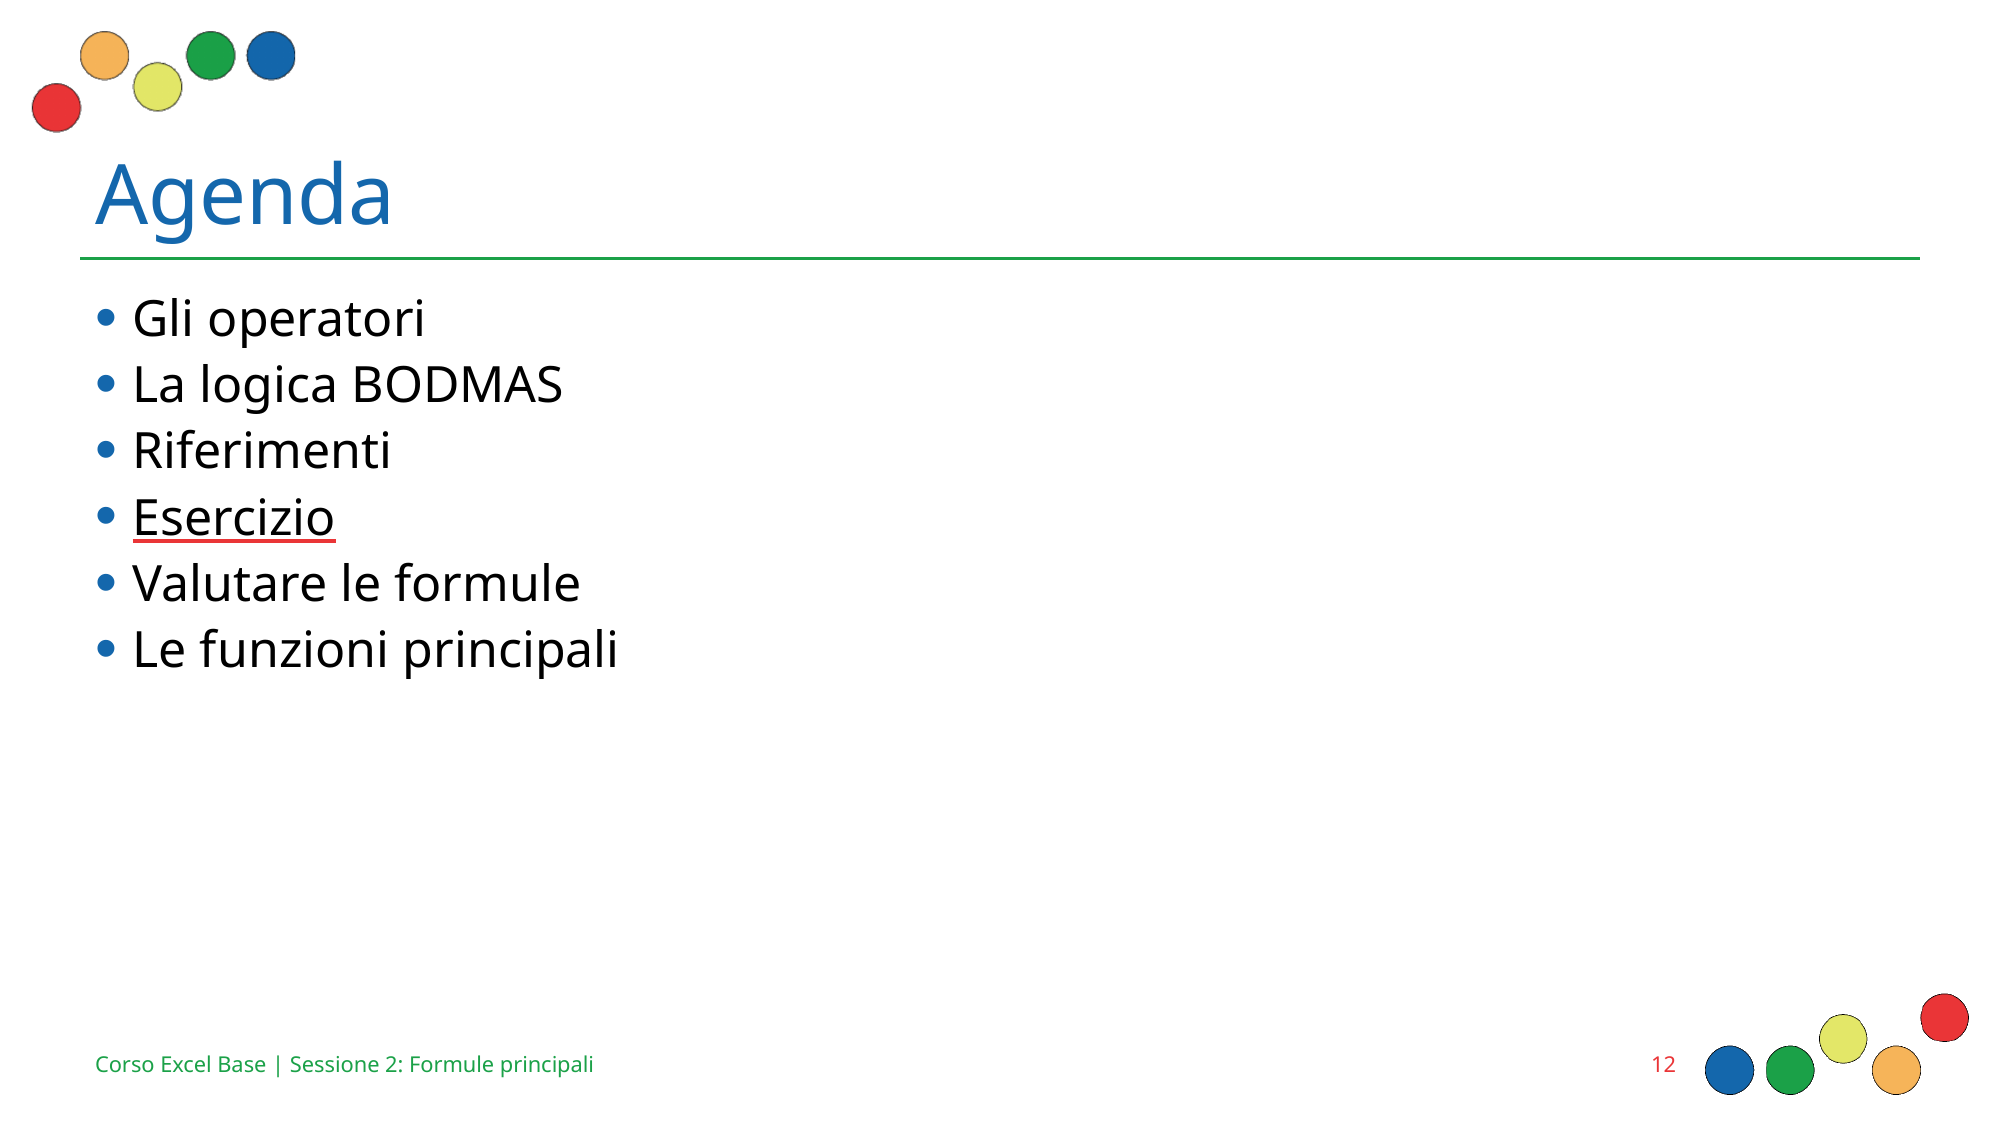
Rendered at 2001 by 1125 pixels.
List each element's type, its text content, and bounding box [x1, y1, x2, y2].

footer Corso Excel Base | Sessione 2: Formule principali [80, 1035, 1571, 1096]
picture [29, 30, 295, 135]
slide_number 12 [1583, 1035, 1692, 1096]
title Agenda [80, 123, 1920, 259]
list Gli operatori La logica BODMAS Riferimenti Esercizio Valutare le formule Le funzioni principali [80, 278, 1920, 1011]
picture [1704, 990, 1971, 1096]
